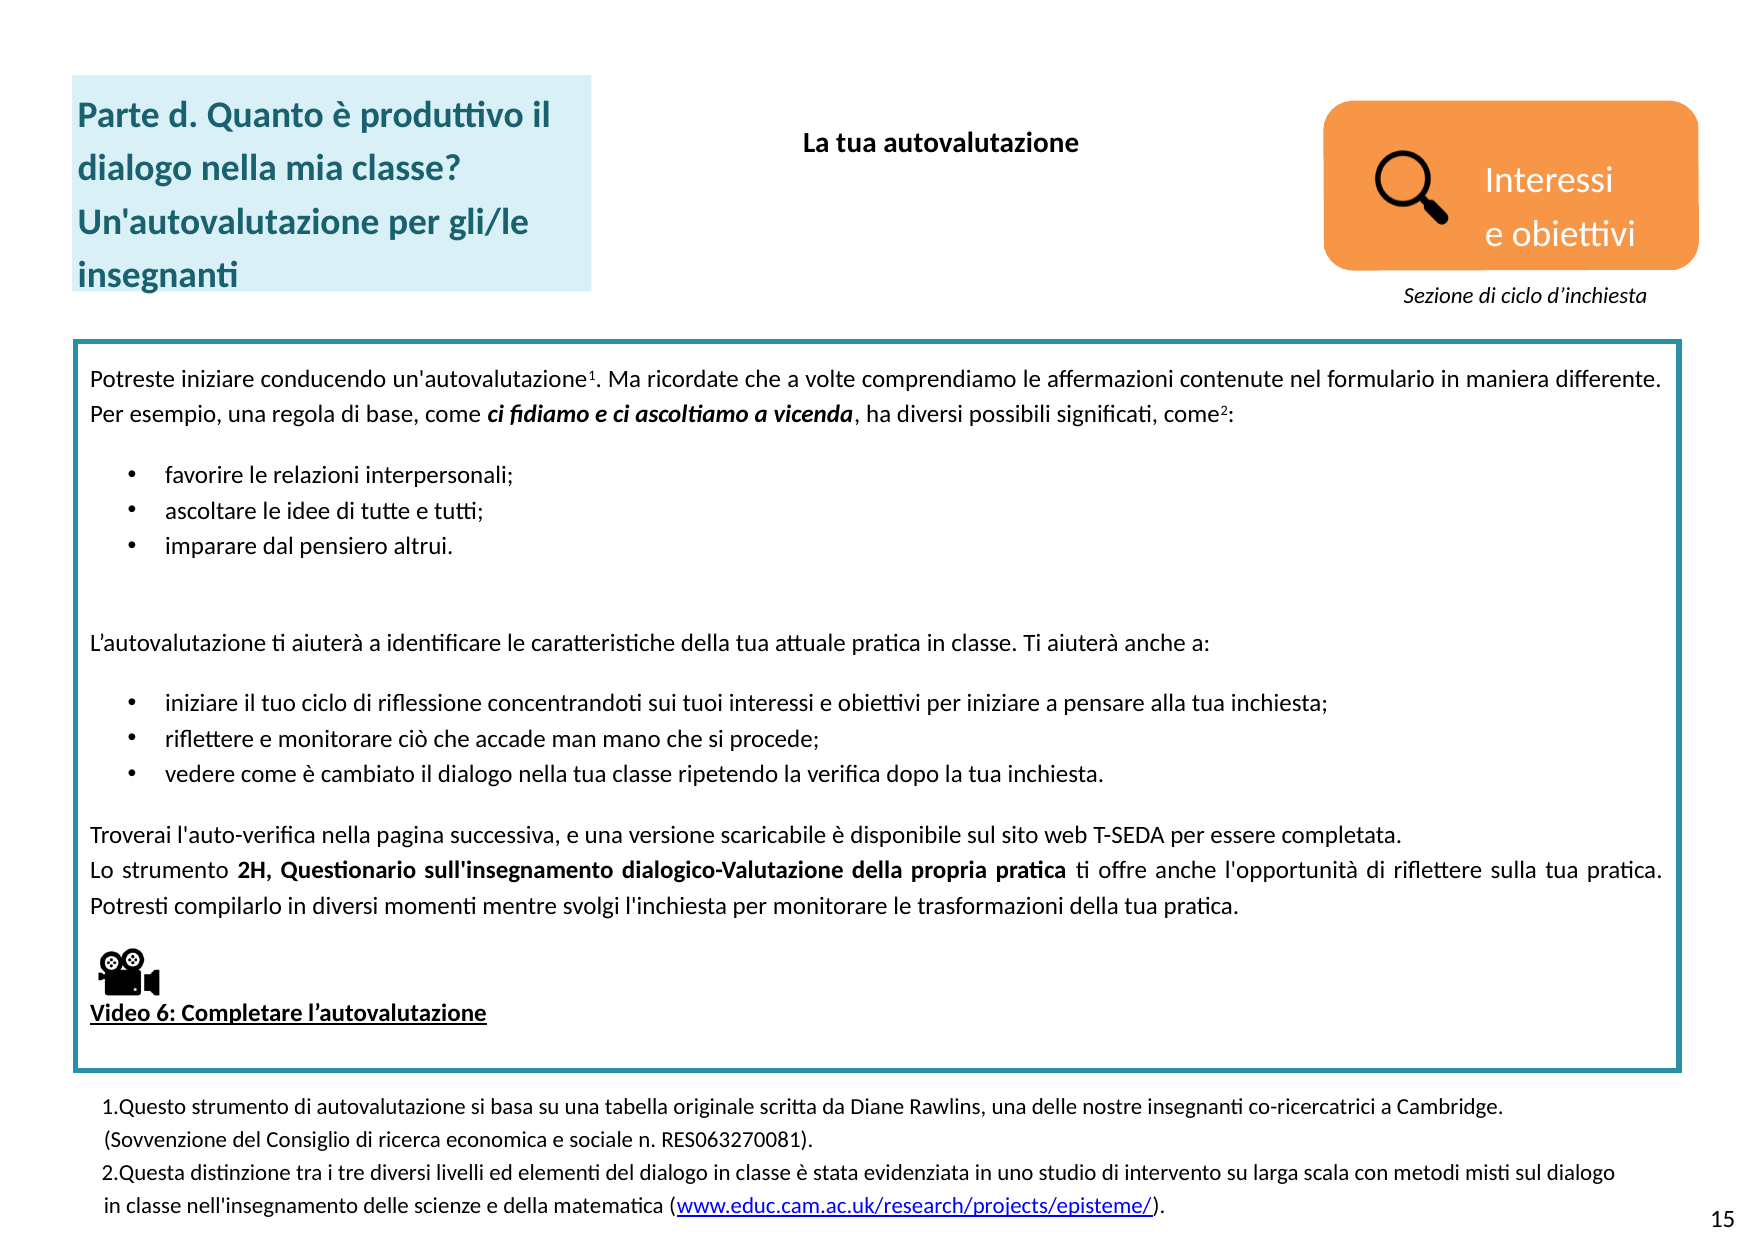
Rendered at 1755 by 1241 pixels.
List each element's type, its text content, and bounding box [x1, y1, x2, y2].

picture [92, 935, 165, 1009]
text_box 15 [1695, 1195, 1752, 1241]
text_box Parte d. Quanto è produttivo il dialogo nella mia classe? Un'autovalutazione per gli/le insegnanti [71, 75, 592, 292]
text_box Potreste iniziare conducendo un'autovalutazione1. Ma ricordate che a volte comprendiamo le affermazioni contenute nel formulario in maniera differente. Per esempio, una regola di base, come ci fidiamo e ci ascoltiamo a vicenda, ha diversi possibili significati, come2: favorire le relazioni interpersonali; ascoltare le idee di tutte e tutti; imparare dal pensiero altrui. L’autovalutazione ti aiuterà a identificare le caratteristiche della tua attuale pratica in classe. Ti aiuterà anche a: iniziare il tuo ciclo di riflessione concentrandoti sui tuoi interessi e obiettivi per iniziare a pensare alla tua inchiesta; riflettere e monitorare ciò che accade man mano che si procede; vedere come è cambiato il dialogo nella tua classe ripetendo la verifica dopo la tua inchiesta. Troverai l'auto-verifica nella pagina successiva, e una versione scaricabile è disponibile sul sito web T-SEDA per essere completata. Lo strumento 2H, Questionario sull'insegnamento dialogico-Valutazione della propria pratica ti offre anche l'opportunità di riflettere sulla tua pratica. Potresti compilarlo in diversi momenti mentre svolgi l'inchiesta per monitorare le trasformazioni della tua pratica. Video 6: Completare l’autovalutazione [75, 341, 1679, 1071]
text_box La tua autovalutazione [801, 123, 1081, 159]
text_box [1367, 142, 1456, 232]
text_box Interessi e obiettivi [1482, 145, 1640, 255]
text_box Questo strumento di autovalutazione si basa su una tabella originale scritta da Diane Rawlins, una delle nostre insegnanti co-ricercatrici a Cambridge. (Sovvenzione del Consiglio di ricerca economica e sociale n. RES063270081). Questa distinzione tra i tre diversi livelli ed elementi del dialogo in classe è stata evidenziata in uno studio di intervento su larga scala con metodi misti sul dialogo in classe nell'insegnamento delle scienze e della matematica (www.educ.cam.ac.uk/research/projects/episteme/). [101, 1086, 1629, 1219]
text_box [1325, 102, 1697, 269]
text_box Sezione di ciclo d’inchiesta [1401, 280, 1666, 309]
